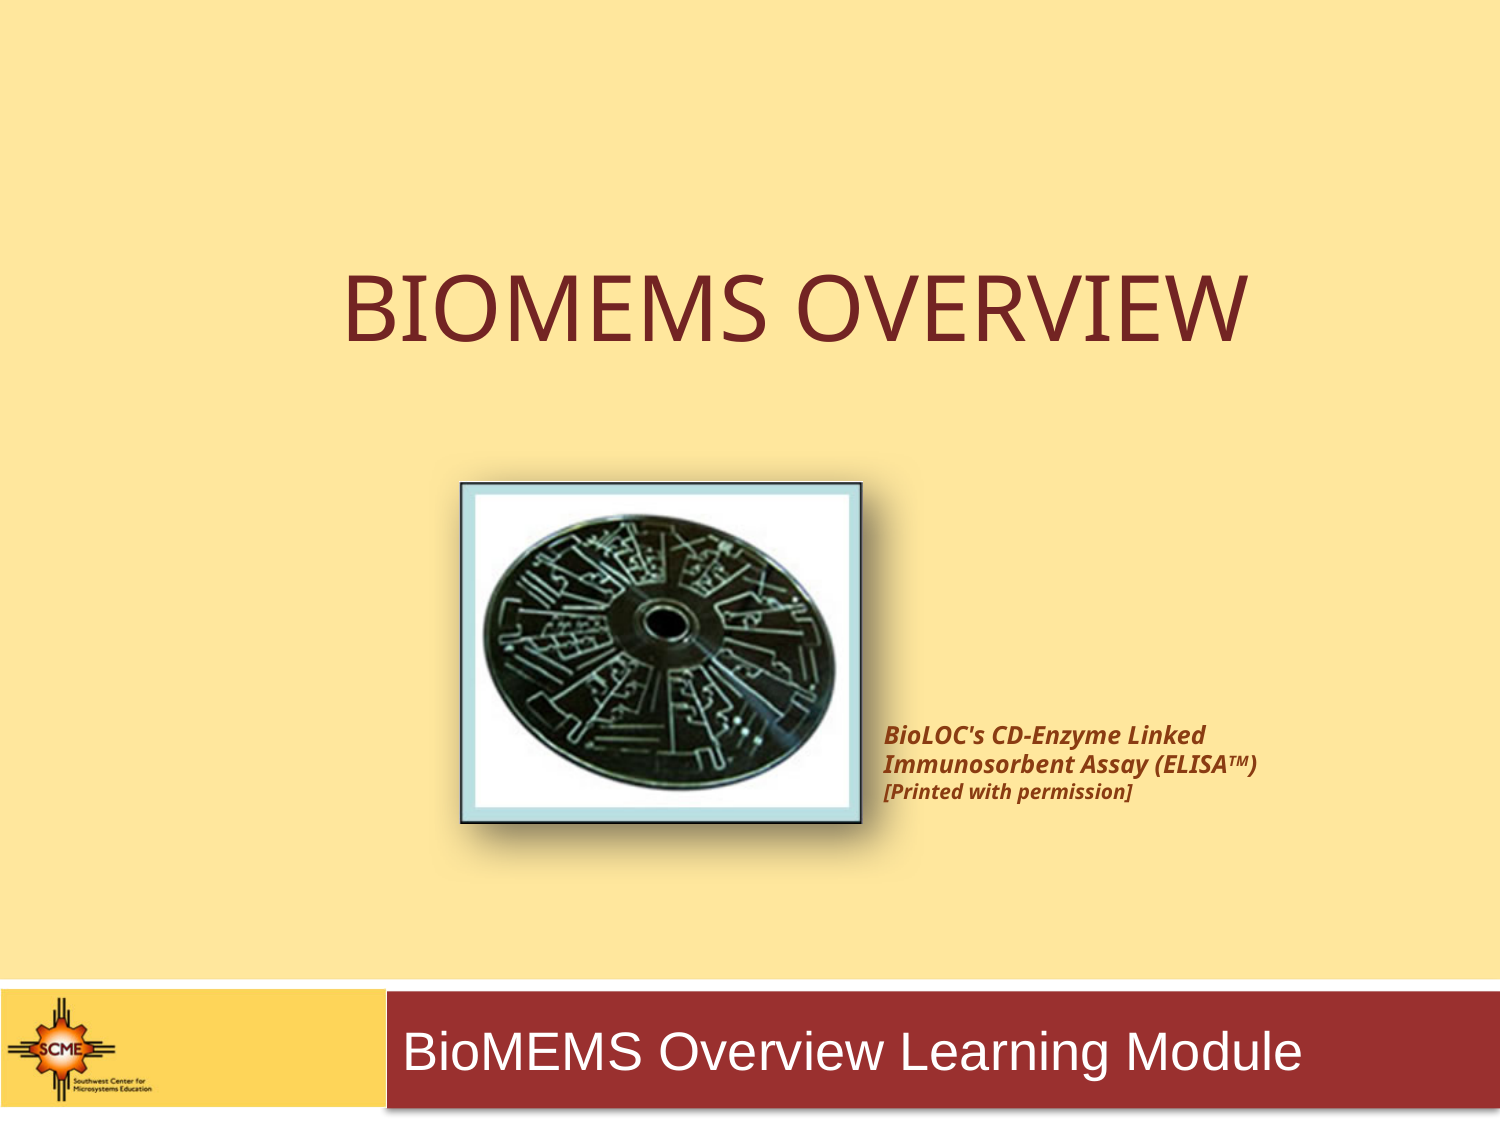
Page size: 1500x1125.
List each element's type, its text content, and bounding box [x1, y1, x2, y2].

picture [0, 988, 387, 1108]
text_box BioLOC's CD-Enzyme Linked Immunosorbent Assay (ELISATM) [Printed with permission] [869, 711, 1273, 812]
subtitle BioMEMS Overview Learning Module [387, 992, 1488, 1105]
picture [458, 481, 864, 824]
title BioMems overview [264, 67, 1327, 368]
